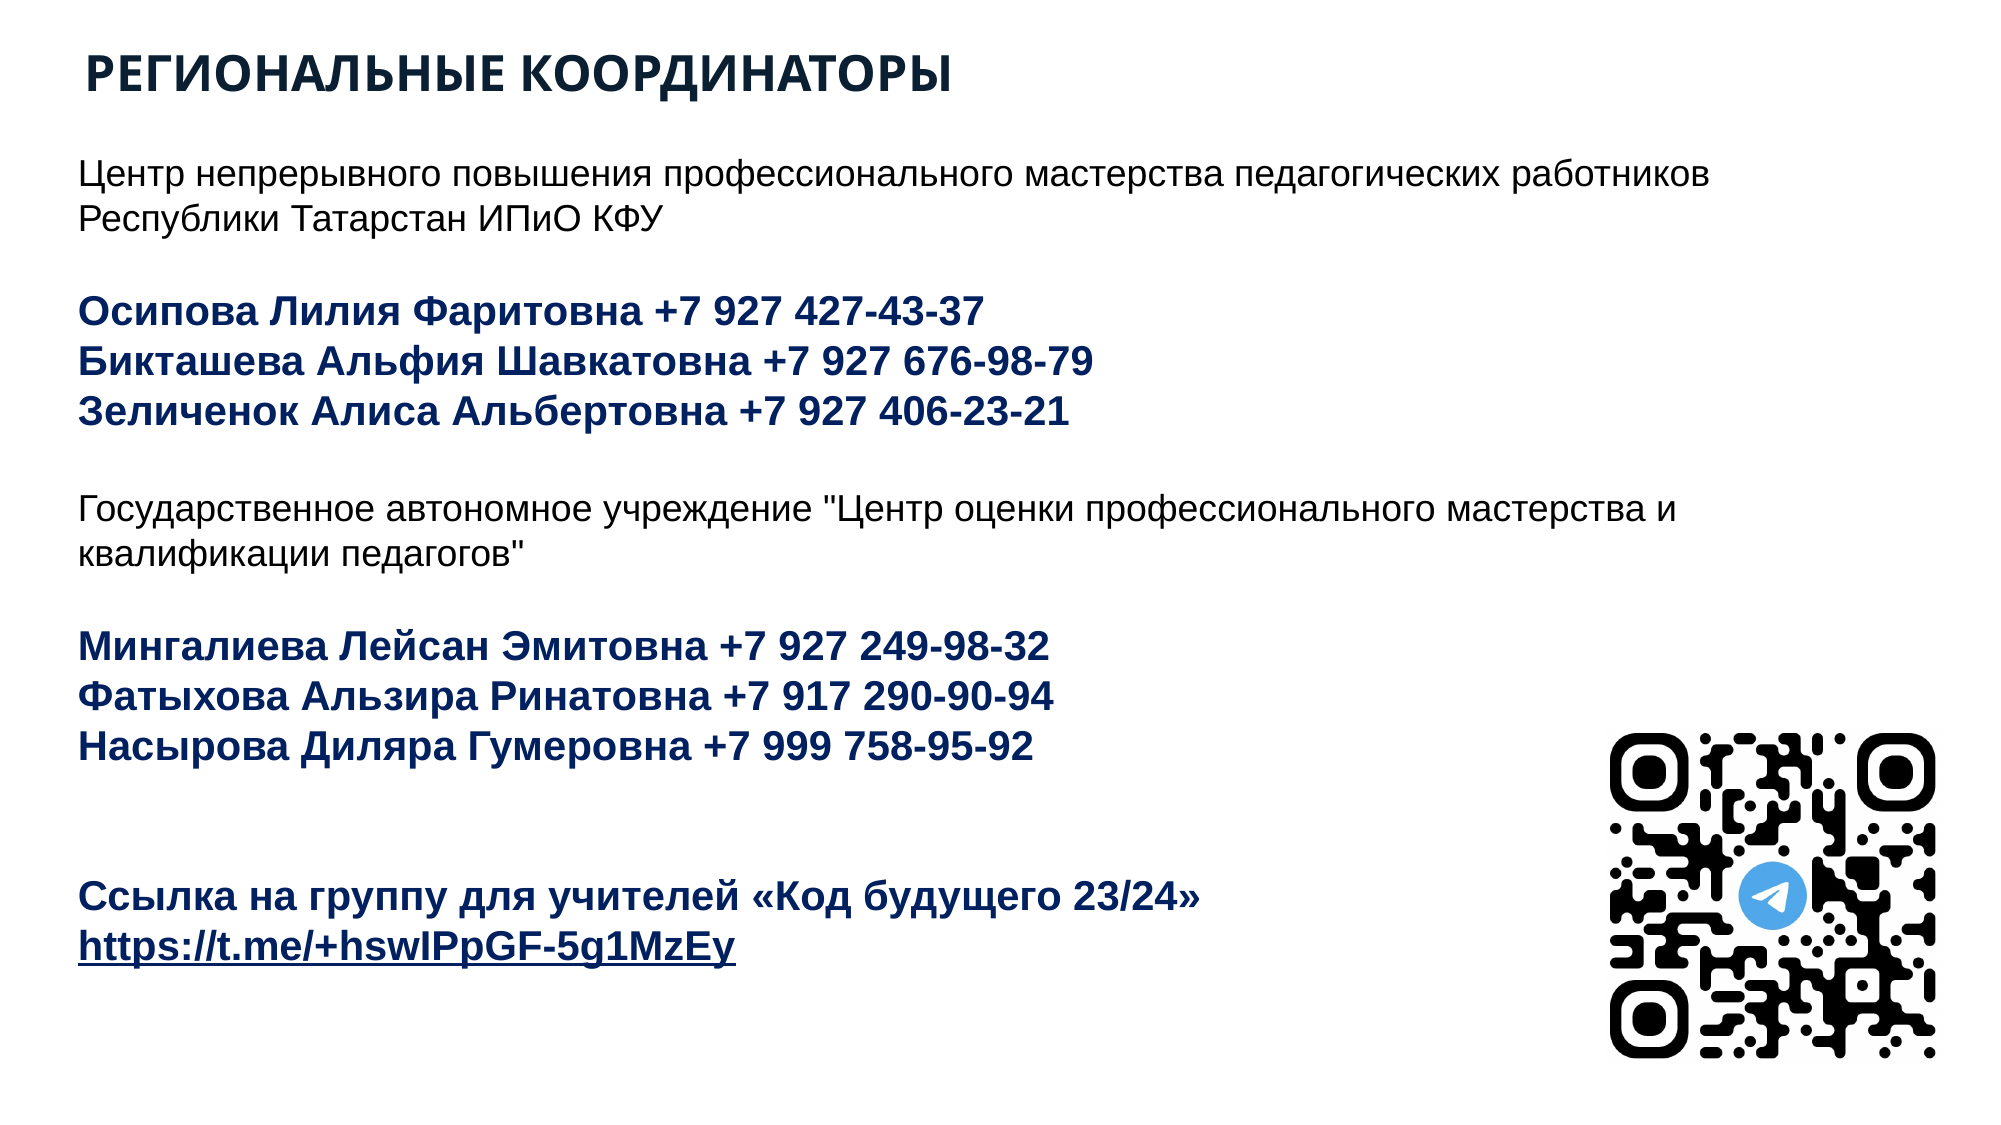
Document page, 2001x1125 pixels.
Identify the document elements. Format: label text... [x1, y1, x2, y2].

picture [1603, 726, 1942, 1065]
text_box Центр непрерывного повышения профессионального мастерства педагогических работников Республики Татарстан ИПиО КФУ Осипова Лилия Фаритовна +7 927 427-43-37 Бикташева Альфия Шавкатовна +7 927 676-98-79 Зеличенок Алиса Альбертовна +7 927 406-23-21 Государственное автономное учреждение "Центр оценки профессионального мастерства и квалификации педагогов" Мингалиева Лейсан Эмитовна +7 927 249-98-32 Фатыхова Альзира Ринатовна +7 917 290-90-94 Насырова Диляра Гумеровна +7 999 758-95-92 Ссылка на группу для учителей «Код будущего 23/24» https://t.me/+hswIPpGF-5g1MzEy [63, 141, 1775, 977]
text_box РЕГИОНАЛЬНЫЕ КООРДИНАТОРЫ [82, 39, 1908, 102]
